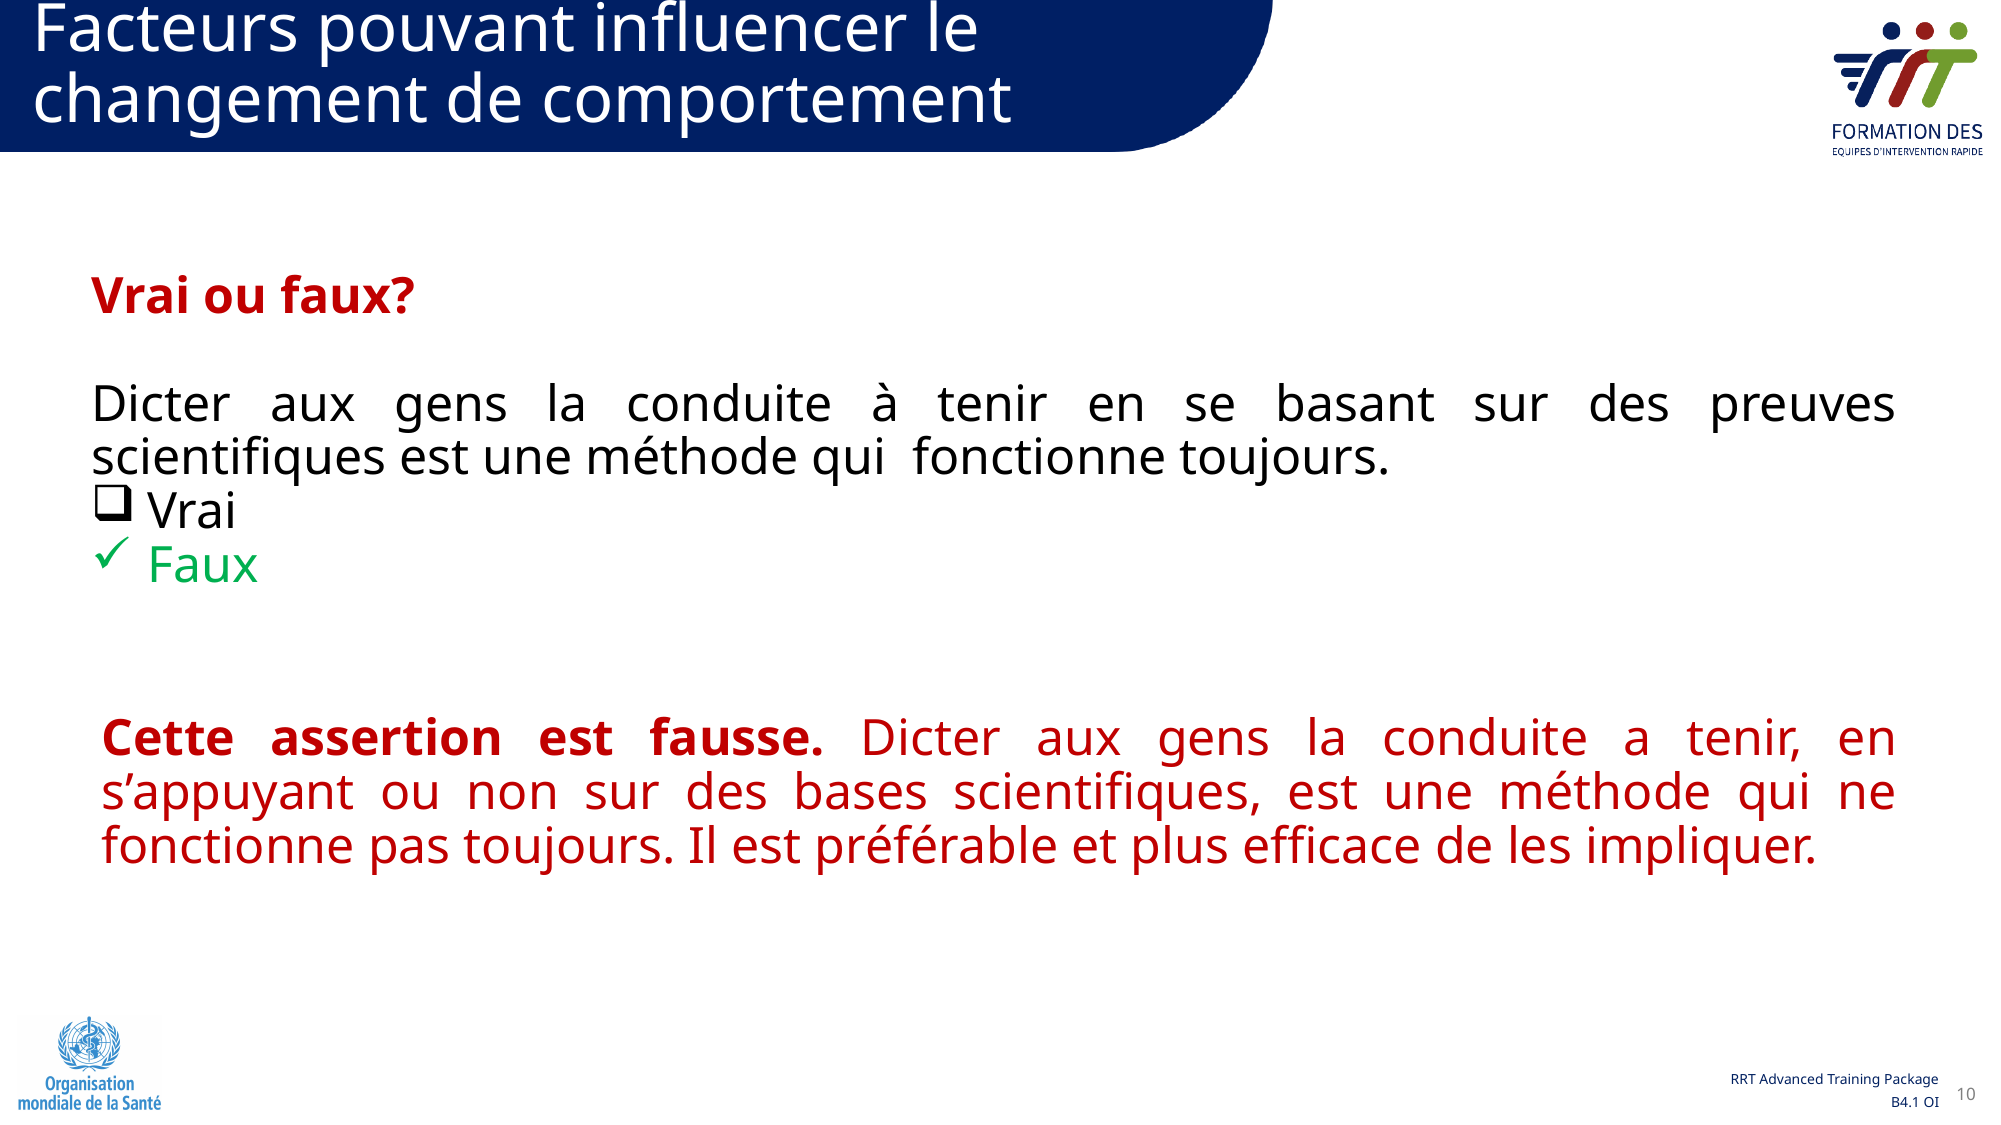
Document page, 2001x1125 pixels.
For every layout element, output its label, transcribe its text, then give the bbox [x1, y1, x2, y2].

picture [17, 1015, 162, 1111]
text_box Cette assertion est fausse. Dicter aux gens la conduite a tenir, en s’appuyant ou non sur des bases scientifiques, est une méthode qui ne fonctionne pas toujours. Il est préférable et plus efficace de les impliquer. [94, 644, 1906, 942]
picture [0, 0, 1273, 152]
picture [1832, 21, 1983, 157]
title Facteurs pouvant influencer le changement de comportement [17, 5, 1152, 125]
list Vrai ou faux? Dicter aux gens la conduite à tenir en se basant sur des preuves scientifiques est une méthode qui fonctionne toujours. Vrai Faux [83, 295, 1907, 623]
